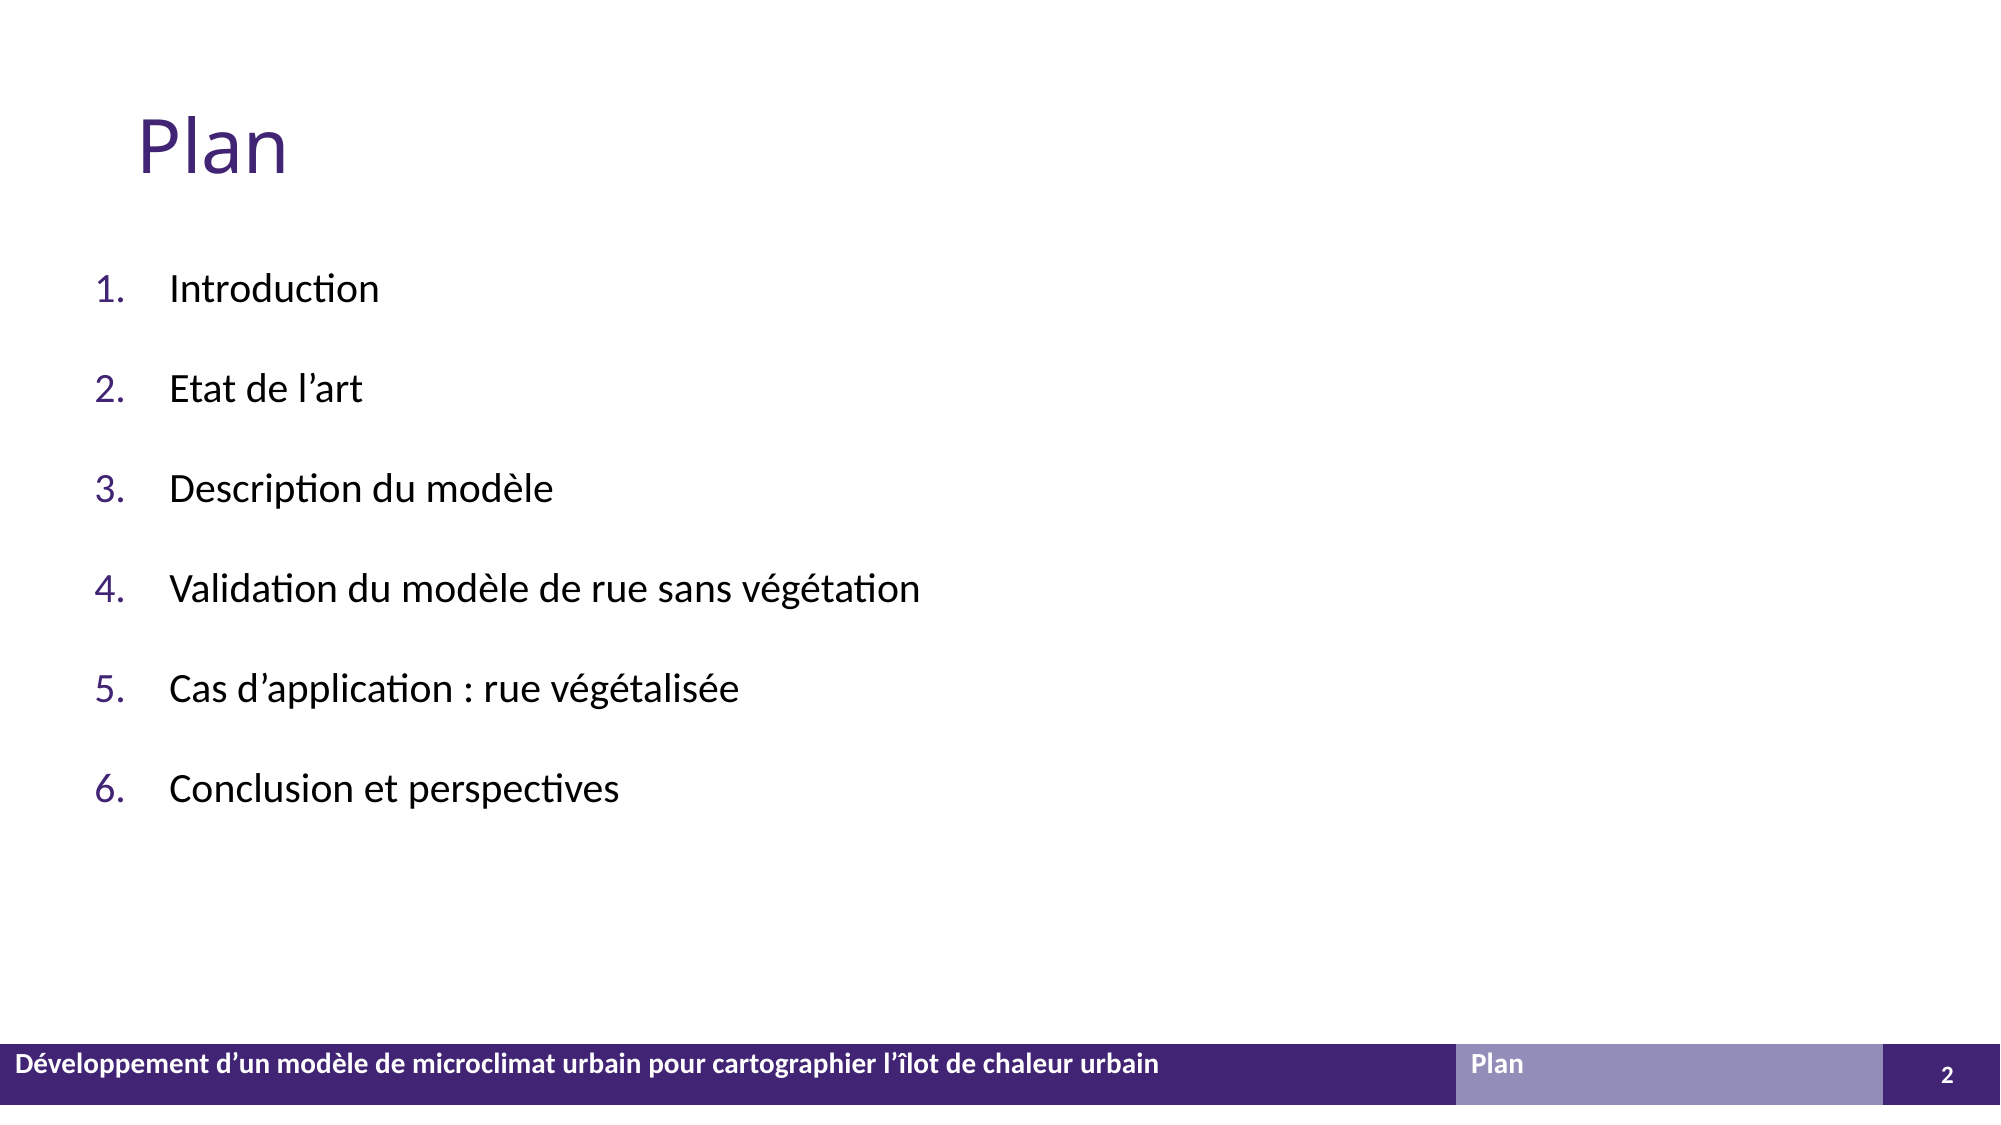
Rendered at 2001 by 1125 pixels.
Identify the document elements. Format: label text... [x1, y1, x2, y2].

text_box Introduction Etat de l’art Description du modèle Validation du modèle de rue sans végétation Cas d’application : rue végétalisée Conclusion et perspectives [79, 252, 1086, 818]
slide_number 2 [1909, 1043, 1969, 1103]
table_header [1883, 1044, 2000, 1105]
table_header Développement d’un modèle de microclimat urbain pour cartographier l’îlot de chaleur urbain [0, 1044, 1456, 1105]
table_header Plan [1456, 1044, 1883, 1105]
title Plan [121, 74, 1847, 224]
